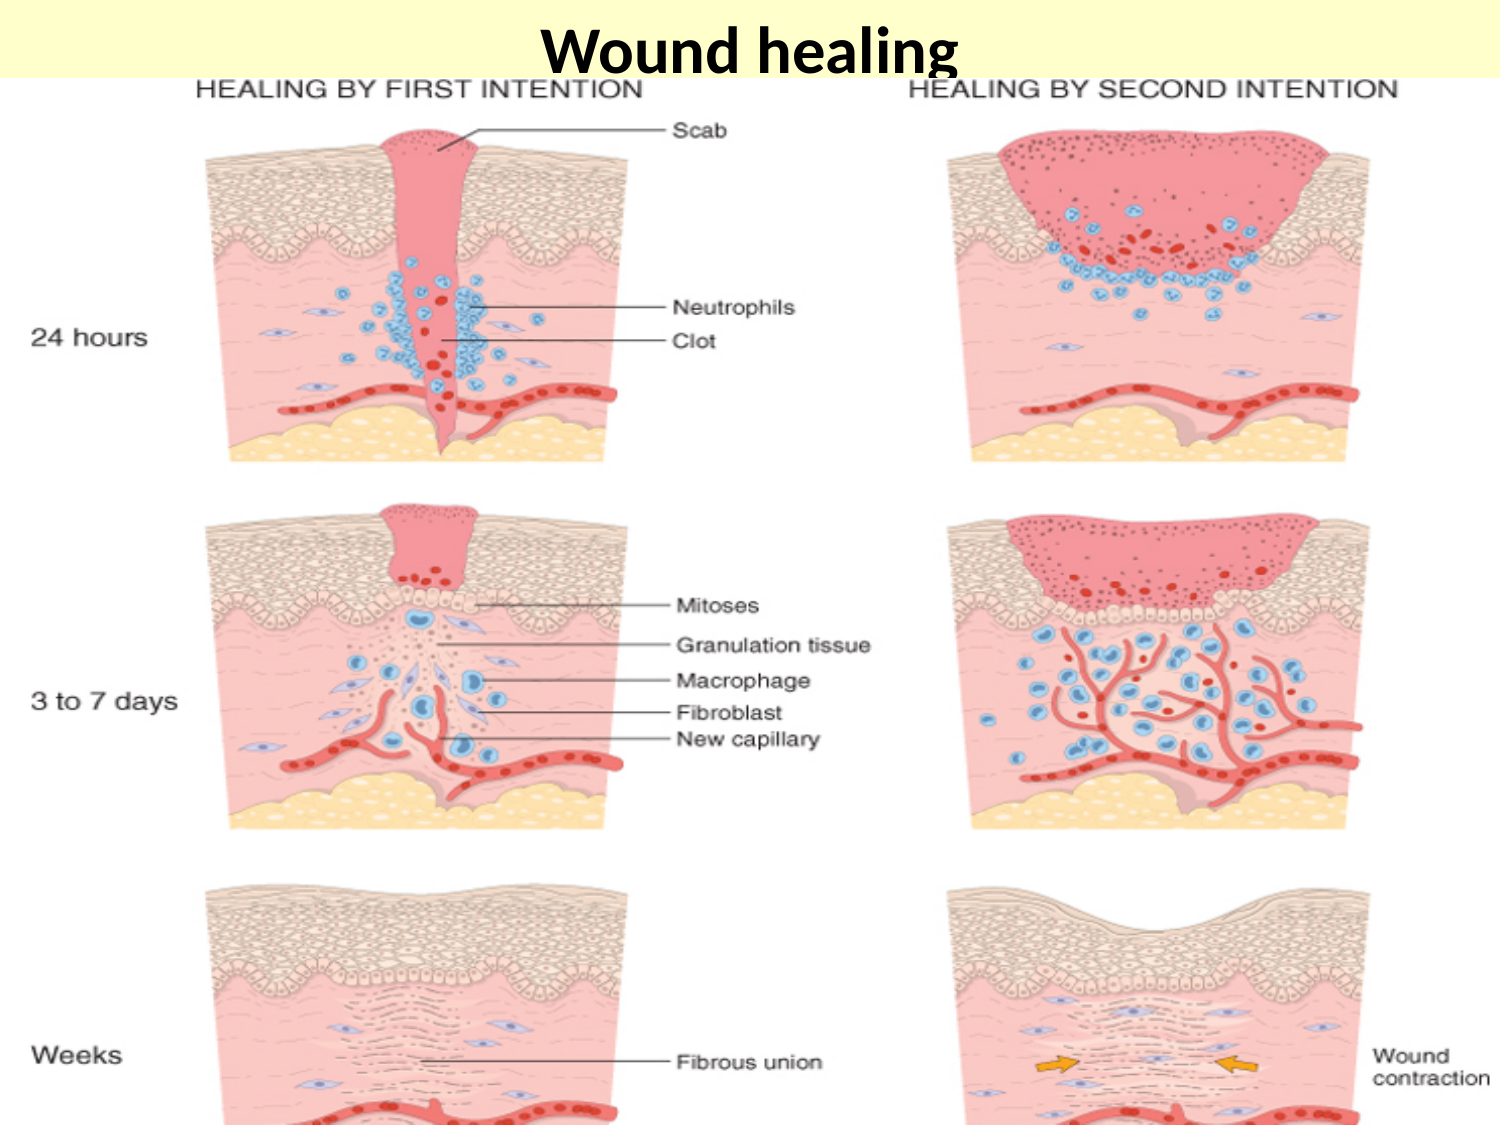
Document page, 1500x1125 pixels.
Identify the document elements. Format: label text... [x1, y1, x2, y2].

picture [0, 77, 1500, 1125]
text_box Wound healing [0, 0, 1500, 77]
